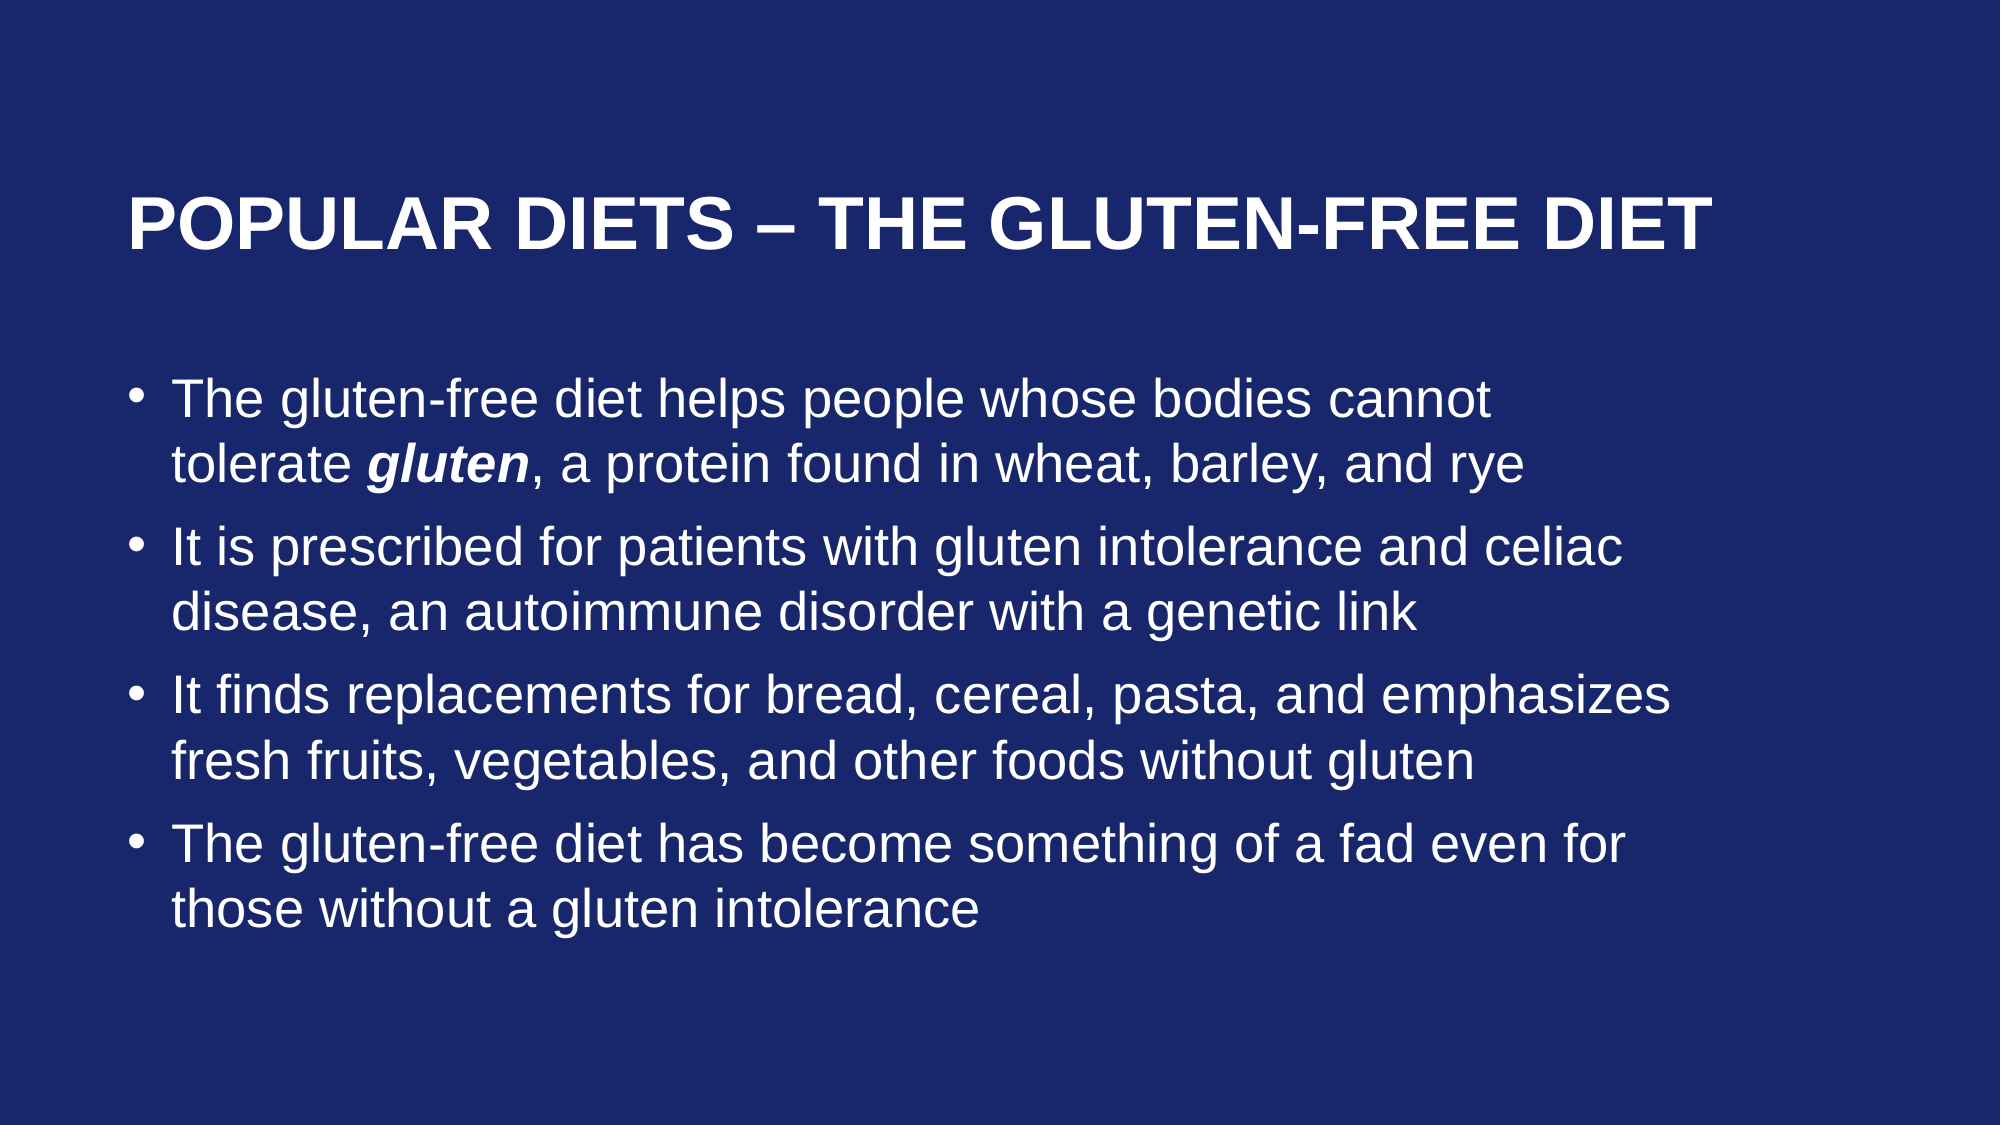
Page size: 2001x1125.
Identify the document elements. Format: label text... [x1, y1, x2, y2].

list The gluten-free diet helps people whose bodies cannot tolerate gluten, a protein found in wheat, barley, and rye It is prescribed for patients with gluten intolerance and celiac disease, an autoimmune disorder with a genetic link It finds replacements for bread, cereal, pasta, and emphasizes fresh fruits, vegetables, and other foods without gluten The gluten-free diet has become something of a fad even for those without a gluten intolerance [112, 351, 1775, 950]
title Popular Diets – The Gluten-Free Diet [112, 99, 1775, 339]
